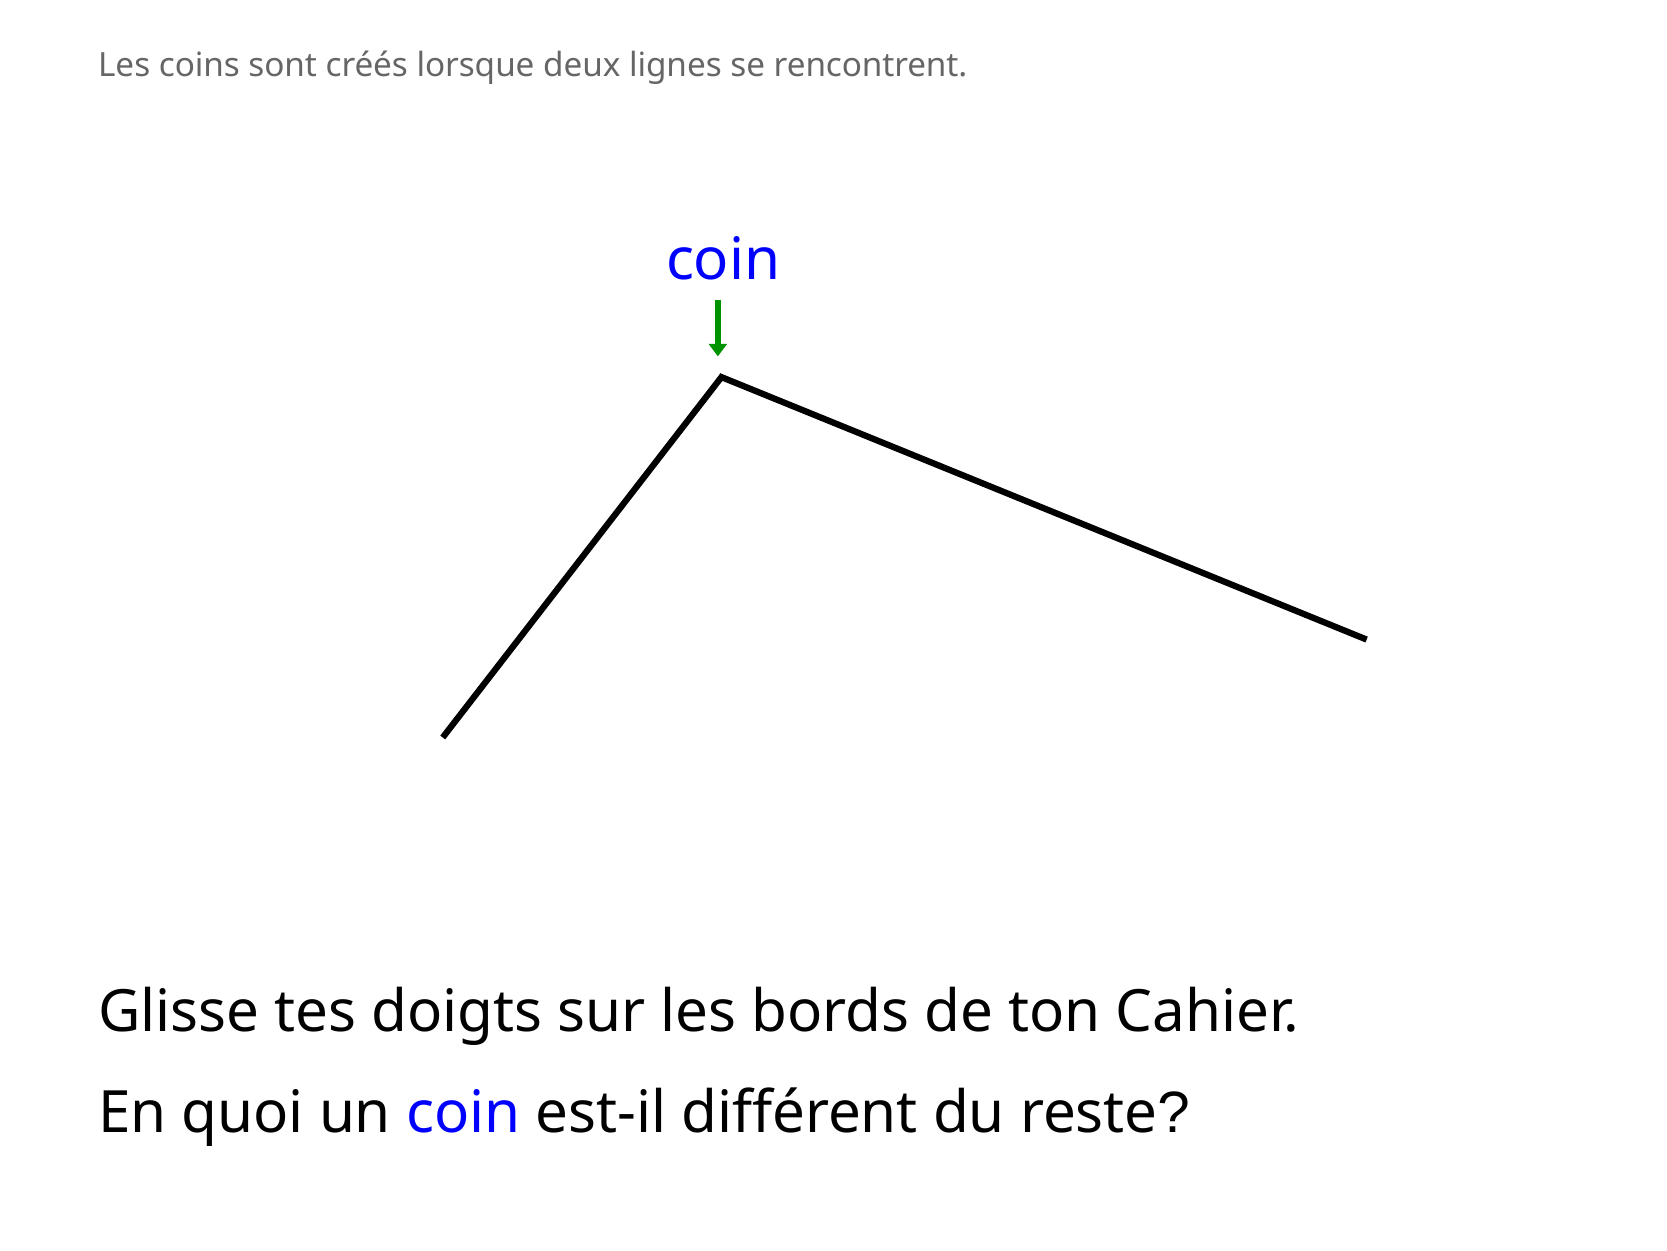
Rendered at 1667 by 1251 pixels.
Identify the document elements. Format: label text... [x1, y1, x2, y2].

text_box Les coins sont créés lorsque deux lignes se rencontrent. [83, 35, 1343, 91]
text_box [442, 214, 1367, 738]
text_box Glisse tes doigts sur les bords de ton Cahier. En quoi un coin est-il différent du reste? [83, 956, 1433, 1152]
